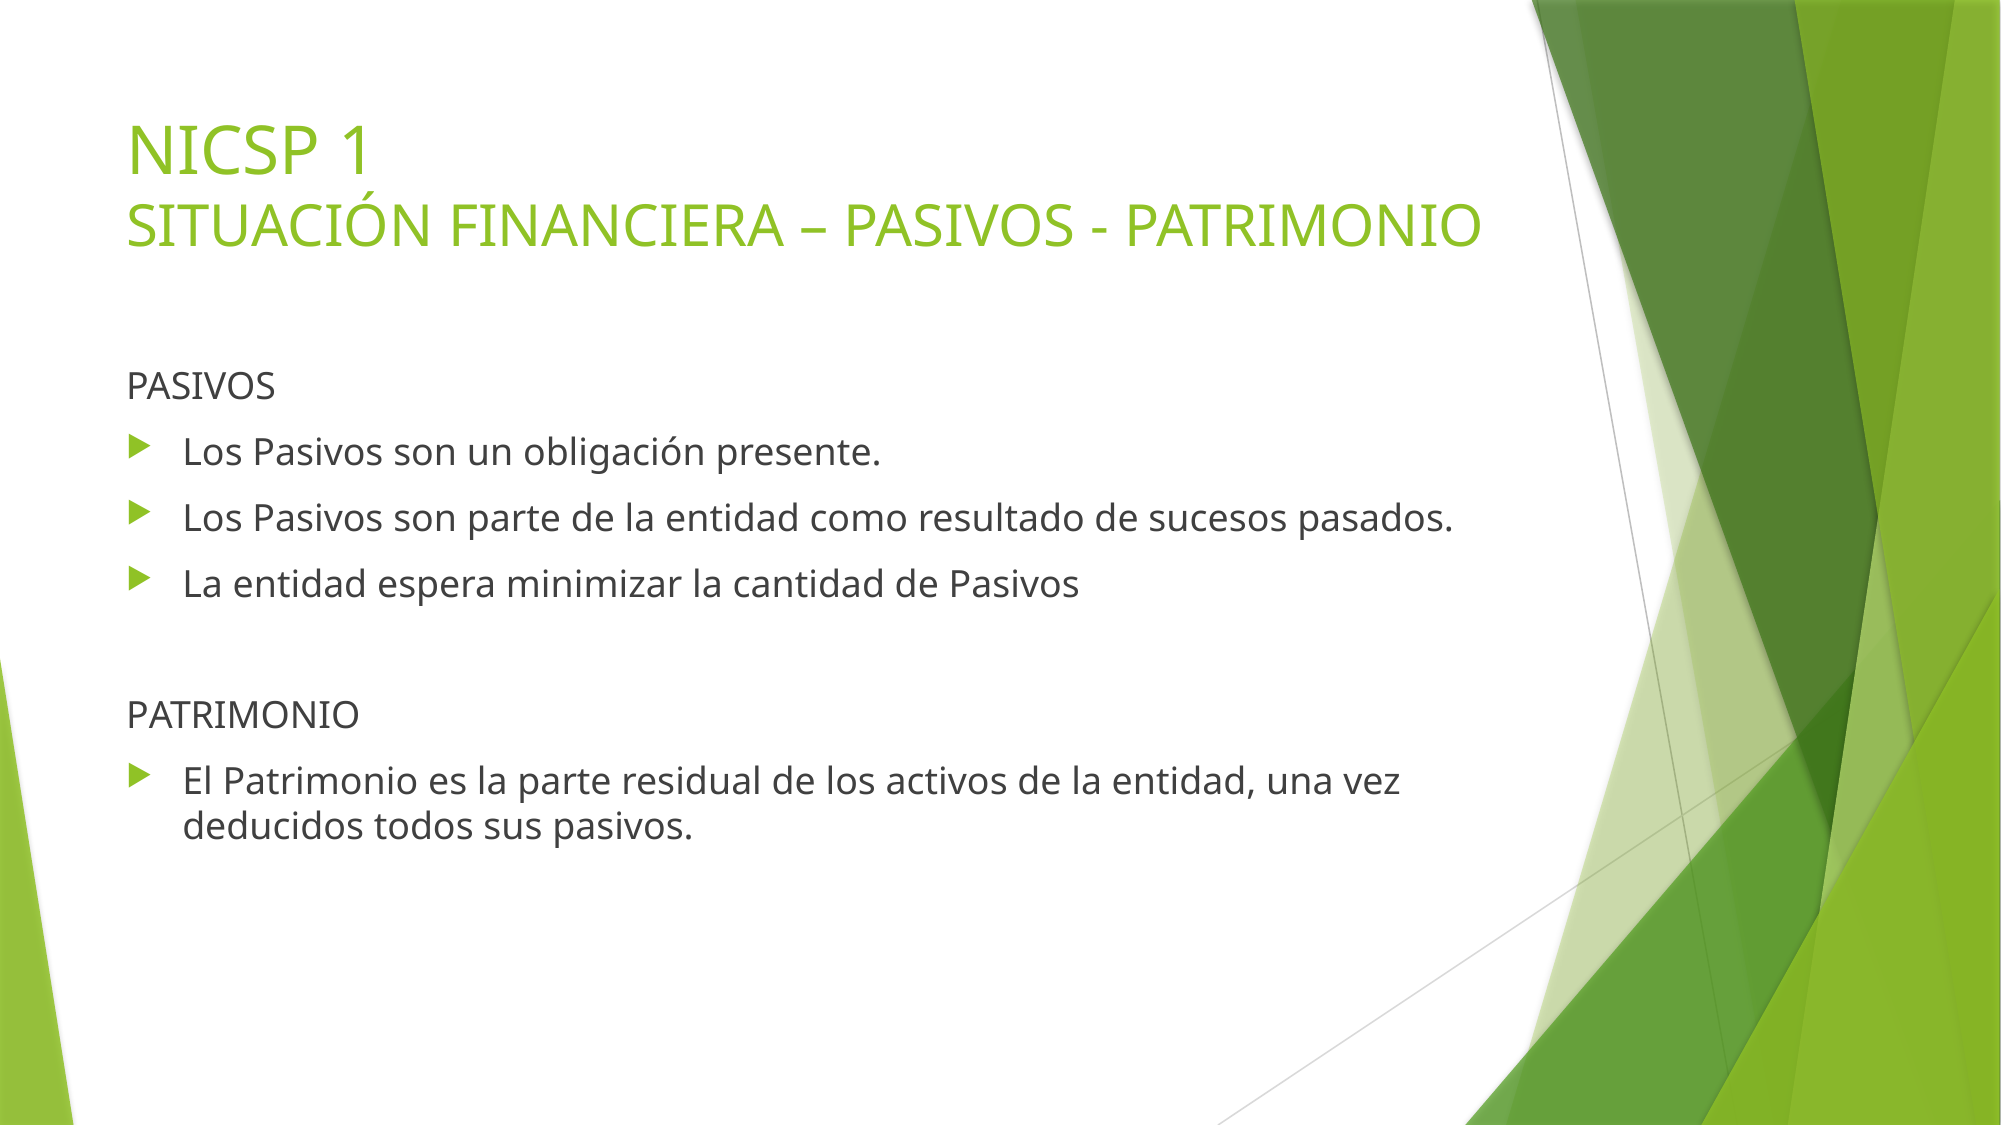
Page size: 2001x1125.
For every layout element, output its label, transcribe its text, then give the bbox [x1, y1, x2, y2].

title NICSP 1 SITUACIÓN FINANCIERA – PASIVOS - PATRIMONIO [111, 99, 1522, 317]
list PASIVOS Los Pasivos son un obligación presente. Los Pasivos son parte de la entidad como resultado de sucesos pasados. La entidad espera minimizar la cantidad de Pasivos PATRIMONIO El Patrimonio es la parte residual de los activos de la entidad, una vez deducidos todos sus pasivos. [111, 354, 1522, 992]
